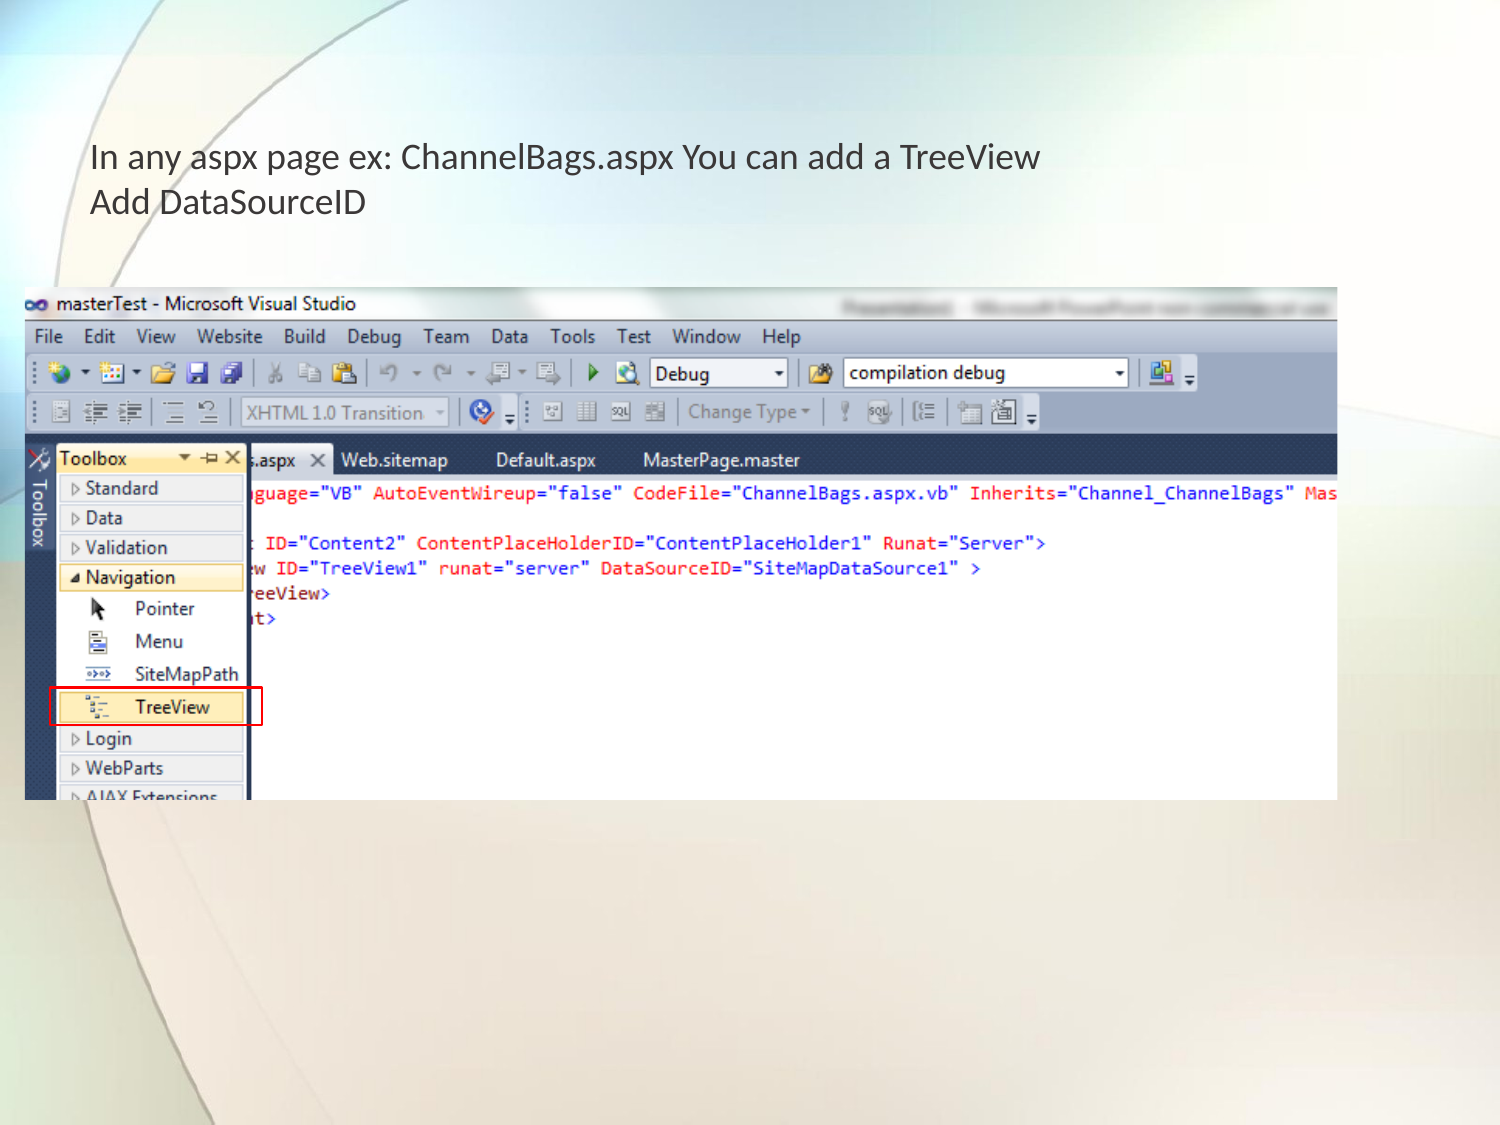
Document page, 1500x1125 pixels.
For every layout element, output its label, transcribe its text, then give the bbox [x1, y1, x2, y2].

picture [0, 0, 1500, 1125]
text_box In any aspx page ex: ChannelBags.aspx You can add a TreeView Add DataSourceID [74, 124, 1288, 230]
